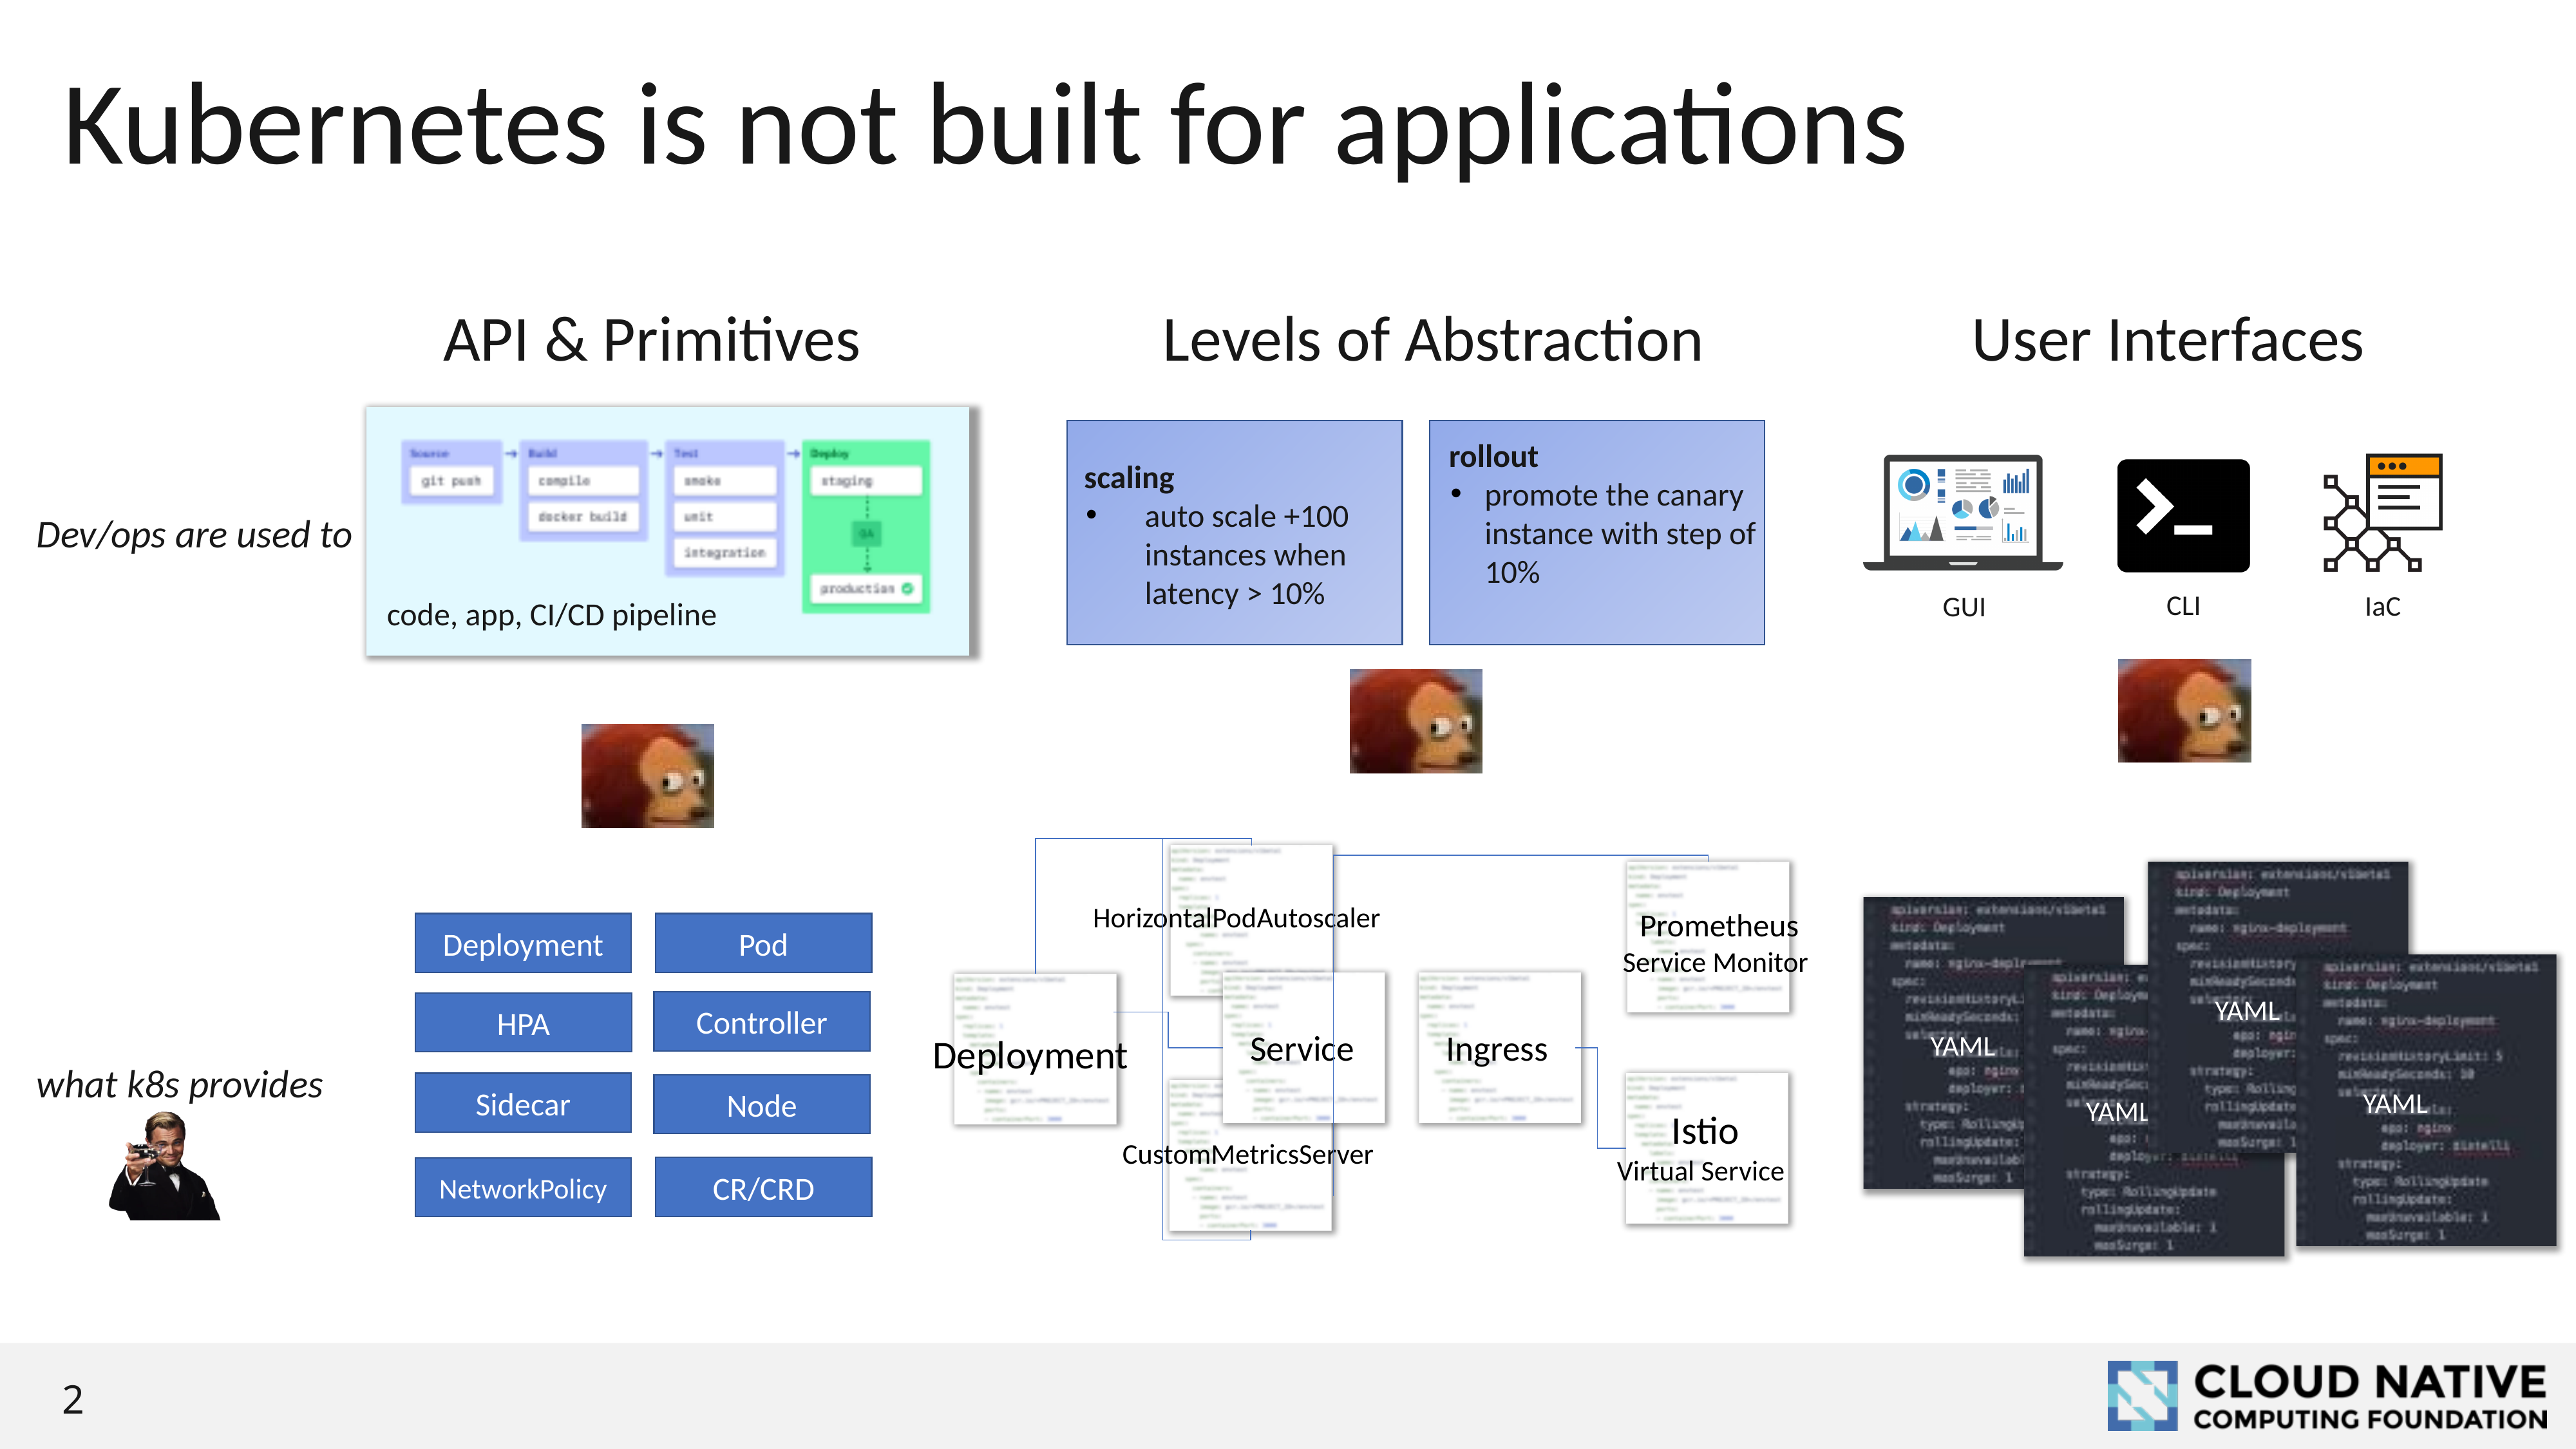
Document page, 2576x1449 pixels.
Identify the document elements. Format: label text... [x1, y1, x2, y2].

picture [71, 1109, 254, 1220]
picture [582, 724, 714, 828]
title Kubernetes is not built for applications [55, 44, 2456, 207]
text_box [357, 296, 913, 1217]
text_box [1863, 296, 2557, 1256]
picture [1350, 669, 1482, 773]
picture [2108, 1361, 2547, 1431]
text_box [913, 296, 1832, 1231]
slide_number 2 [52, 1345, 207, 1449]
text_box Dev/ops are used to [10, 457, 357, 607]
picture [2118, 659, 2251, 762]
text_box what k8s provides [10, 1007, 357, 1157]
